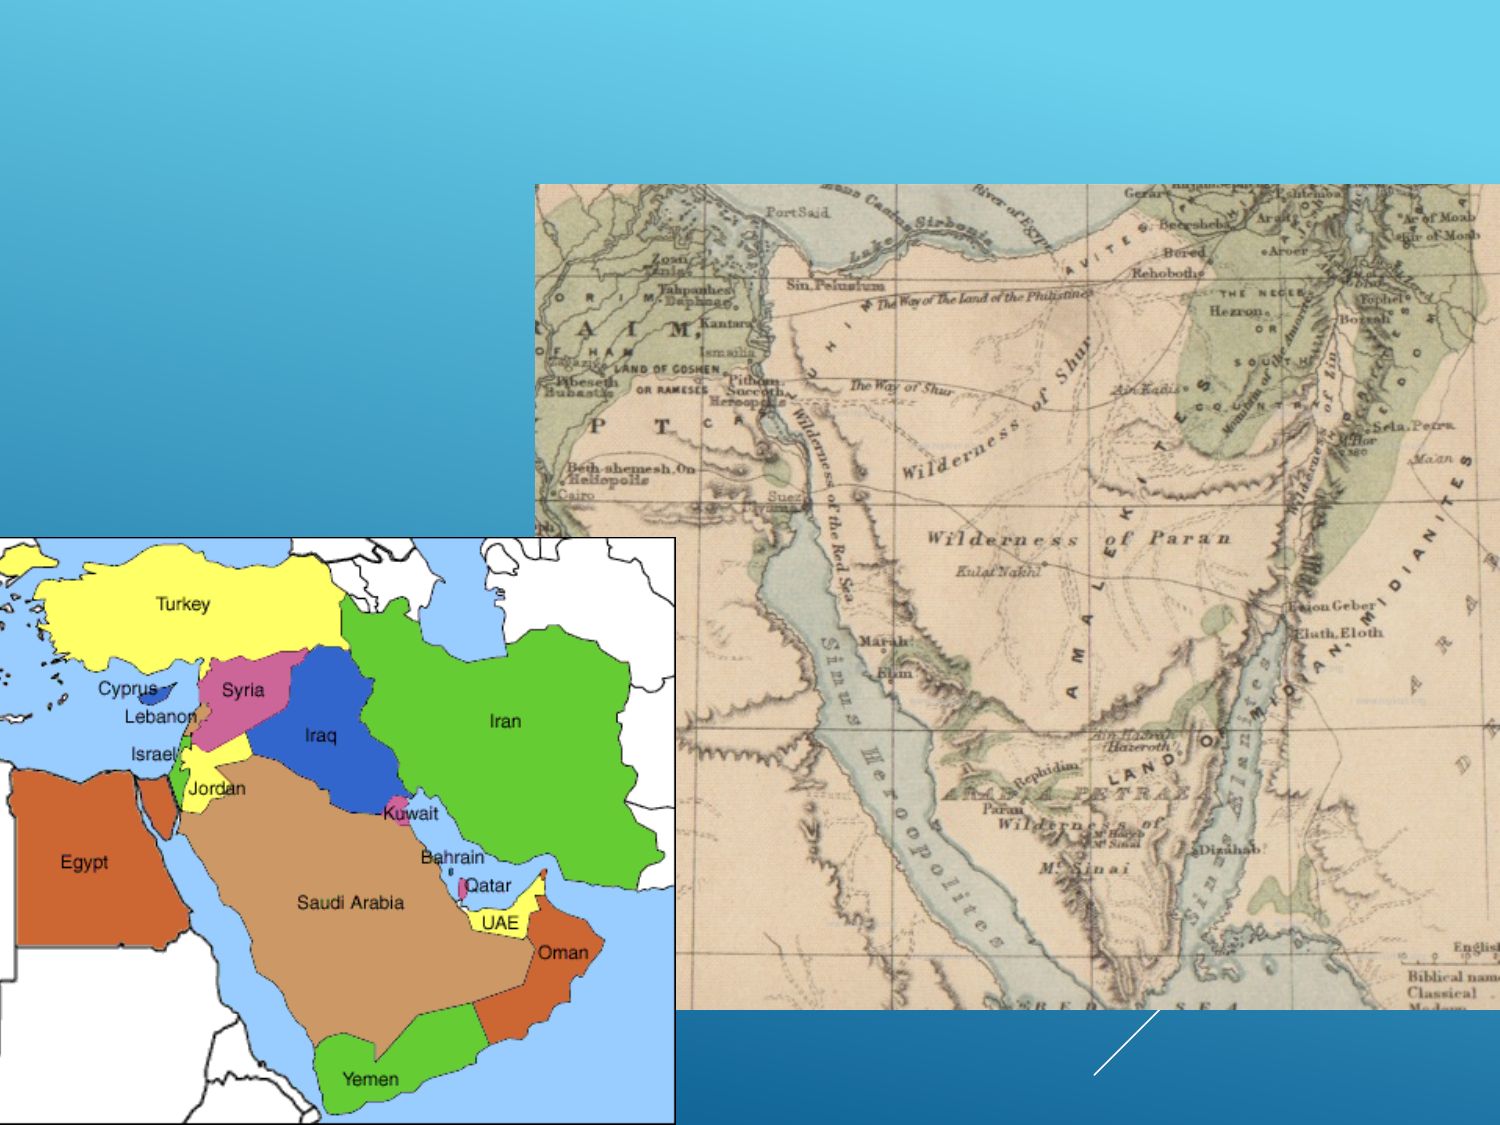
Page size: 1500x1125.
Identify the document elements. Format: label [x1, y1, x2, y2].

picture [0, 184, 1500, 1125]
